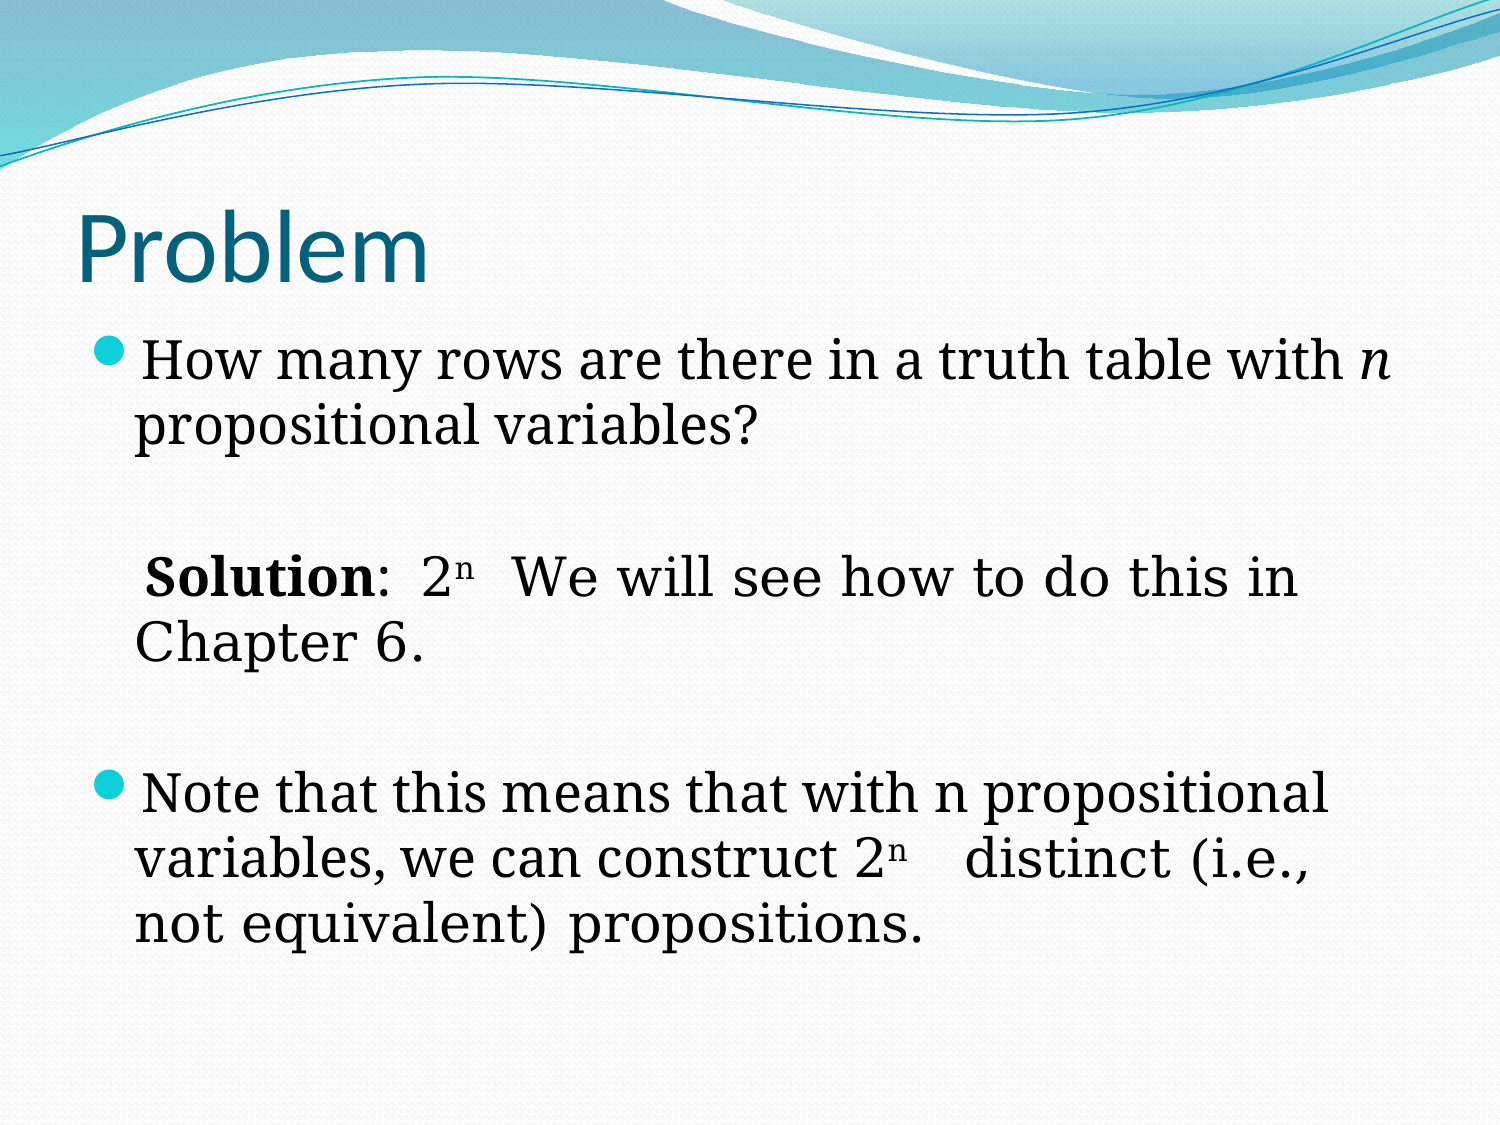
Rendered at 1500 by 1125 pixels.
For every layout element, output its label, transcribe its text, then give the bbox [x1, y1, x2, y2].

title Problem [75, 115, 1425, 303]
list How many rows are there in a truth table with n propositional variables? Solution: 2n We will see how to do this in Chapter 6. Note that this means that with n propositional variables, we can construct 2n distinct (i.e., not equivalent) propositions. [75, 317, 1425, 1038]
